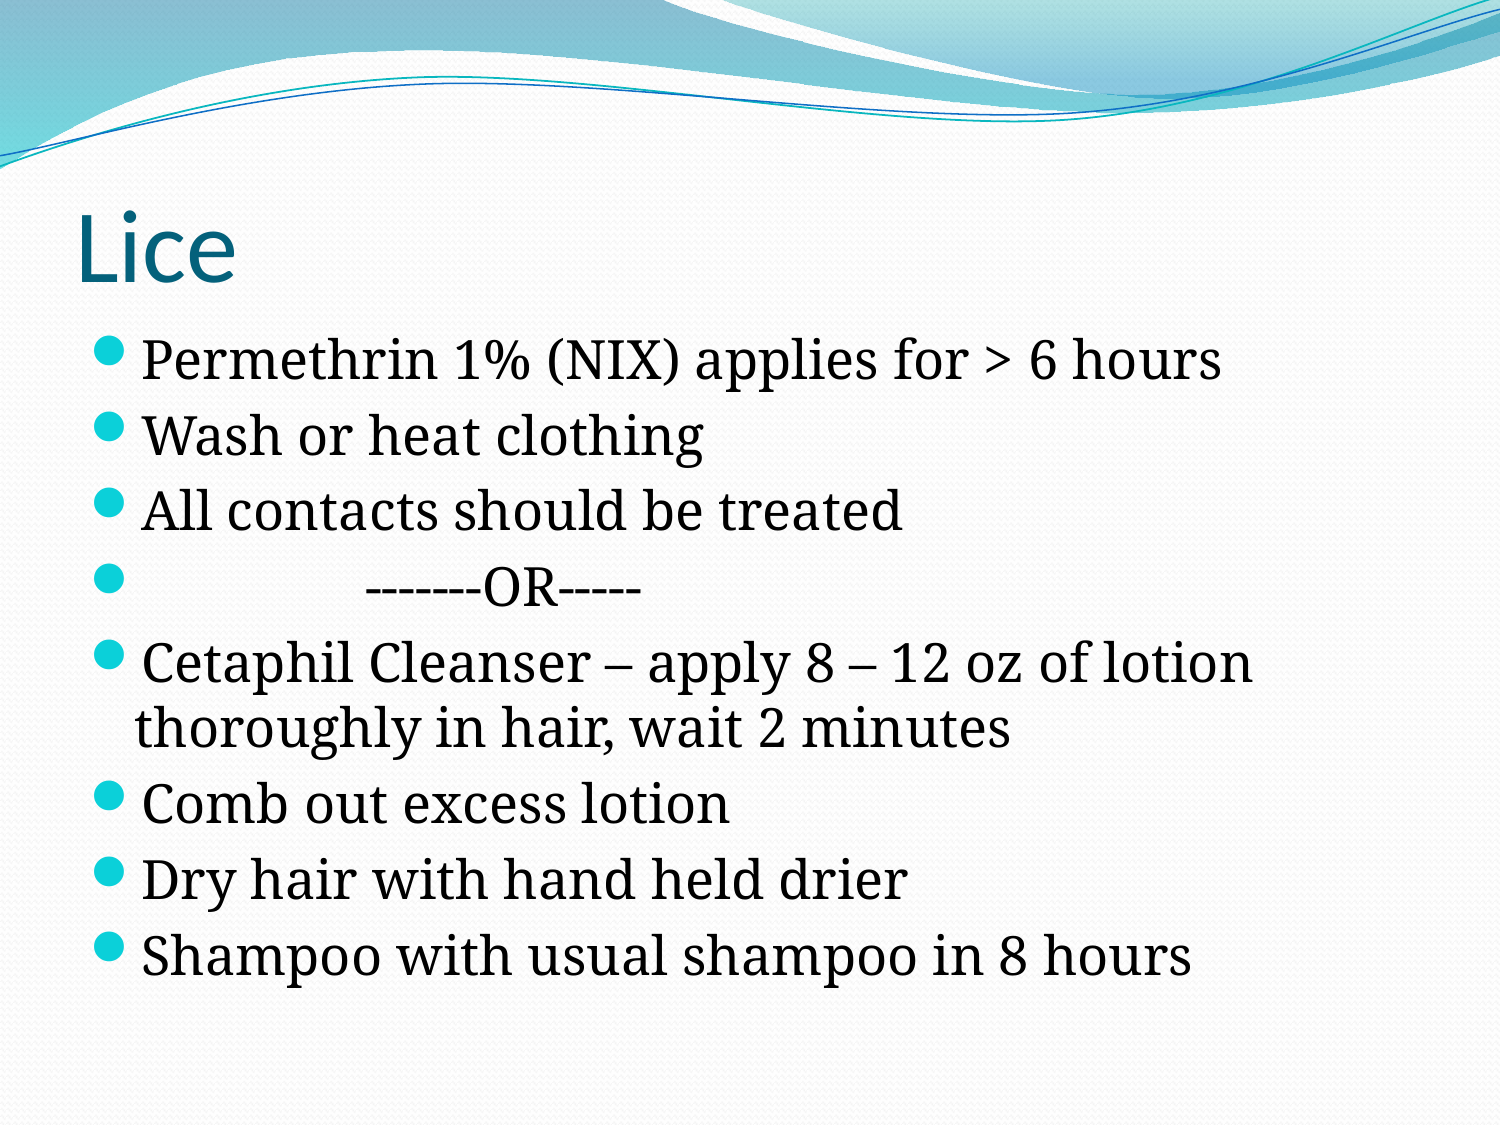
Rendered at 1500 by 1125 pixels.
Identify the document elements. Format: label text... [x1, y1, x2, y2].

list Permethrin 1% (NIX) applies for > 6 hours Wash or heat clothing All contacts should be treated -------OR----- Cetaphil Cleanser – apply 8 – 12 oz of lotion thoroughly in hair, wait 2 minutes Comb out excess lotion Dry hair with hand held drier Shampoo with usual shampoo in 8 hours [75, 317, 1425, 1038]
title Lice [75, 115, 1425, 303]
